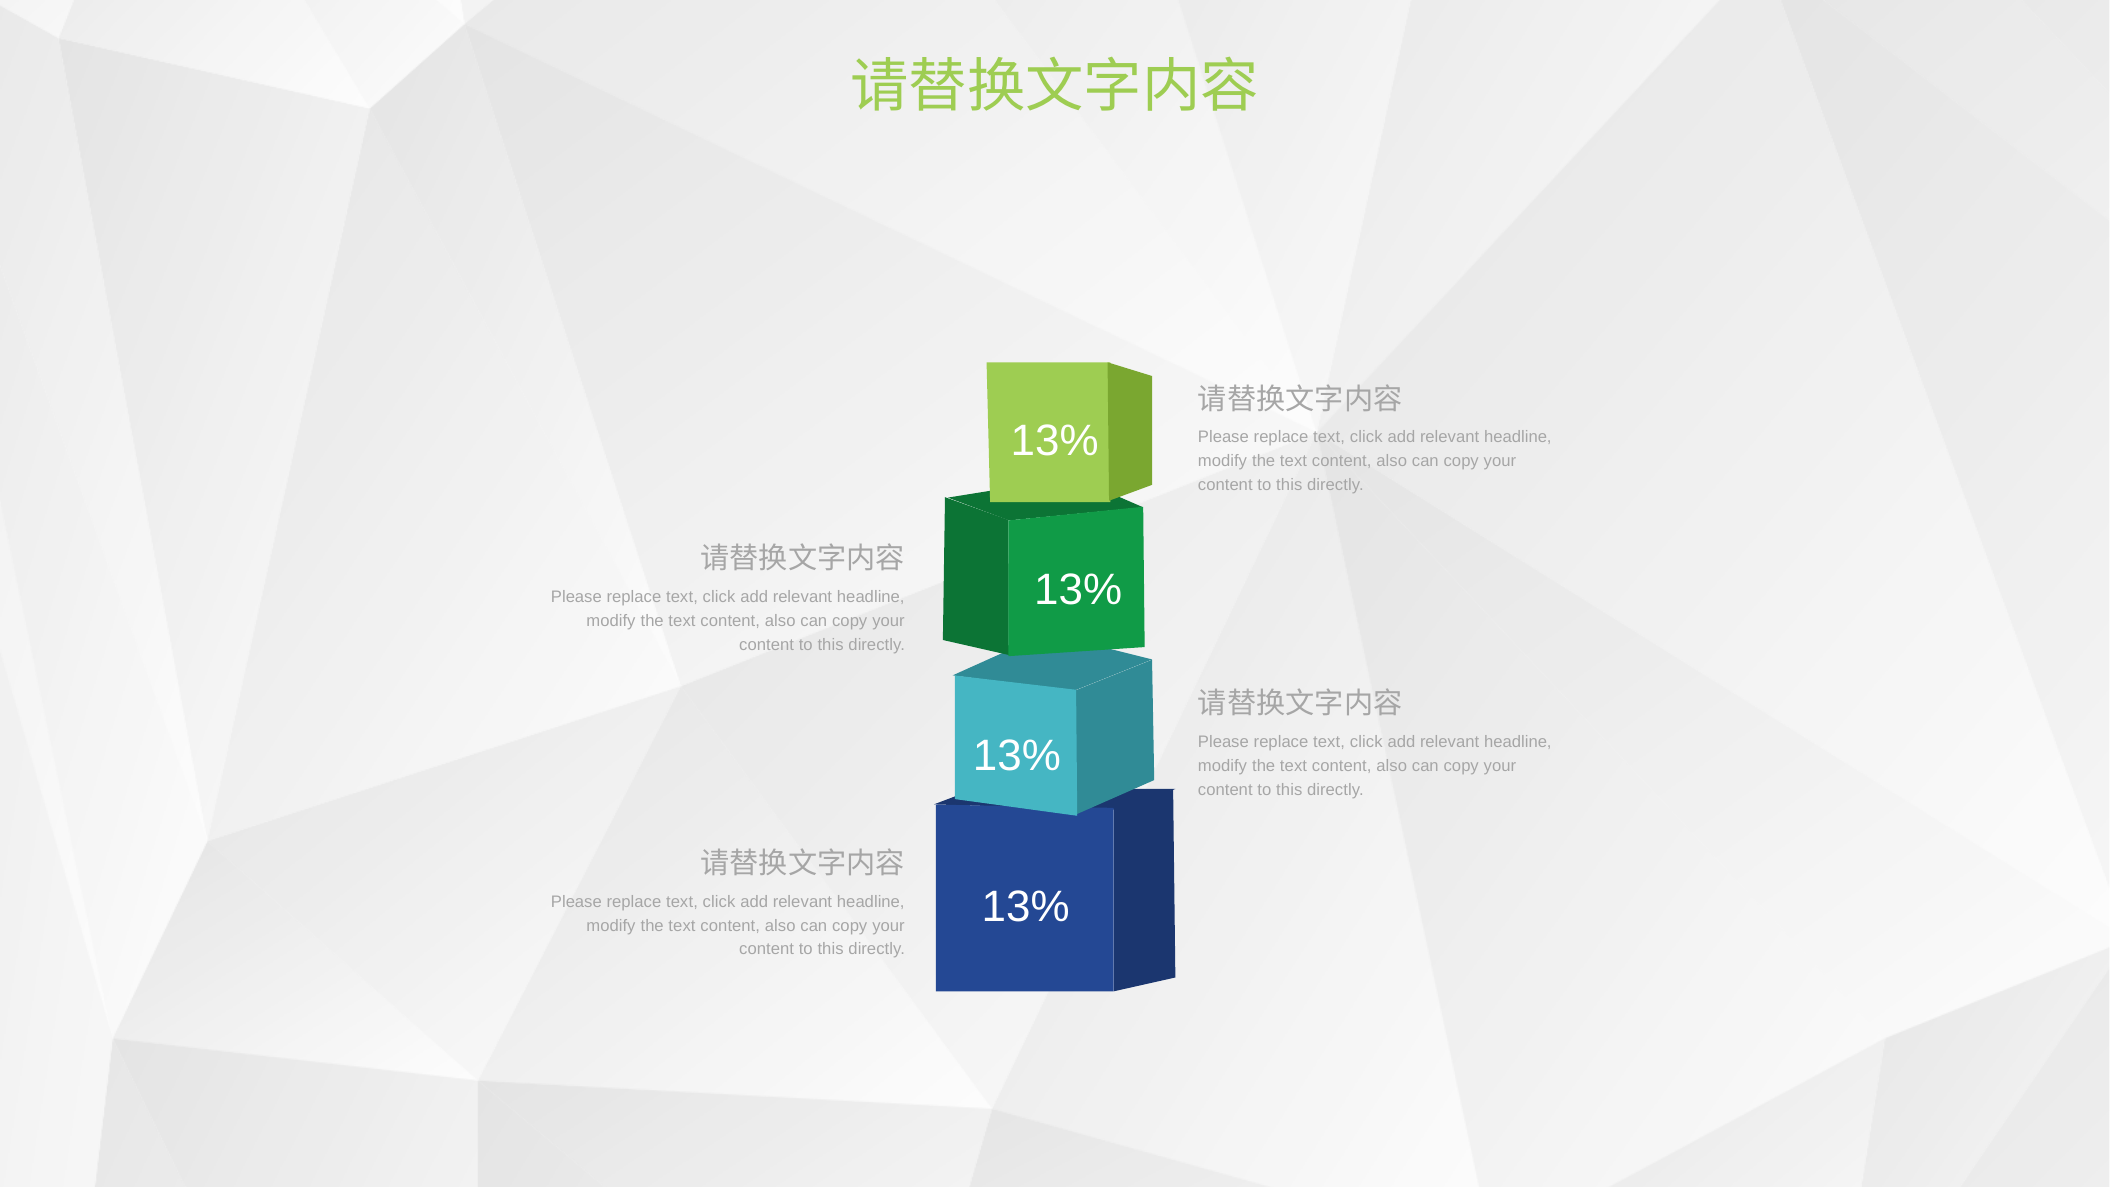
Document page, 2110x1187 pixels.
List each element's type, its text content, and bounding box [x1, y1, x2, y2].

text_box Please replace text, click add relevant headline, modify the text content, also can copy your content to this directly. [543, 886, 906, 959]
text_box 请替换文字内容 [684, 532, 906, 575]
text_box Please replace text, click add relevant headline, modify the text content, also can copy your content to this directly. [1197, 422, 1561, 494]
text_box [933, 362, 1176, 992]
text_box Please replace text, click add relevant headline, modify the text content, also can copy your content to this directly. [543, 581, 906, 654]
text_box 请替换文字内容 [1197, 677, 1419, 720]
picture [0, 0, 2110, 1187]
text_box 请替换文字内容 [684, 837, 906, 880]
text_box 请替换文字内容 [795, 26, 1314, 125]
text_box Please replace text, click add relevant headline, modify the text content, also can copy your content to this directly. [1197, 726, 1561, 799]
text_box 请替换文字内容 [1197, 372, 1419, 415]
